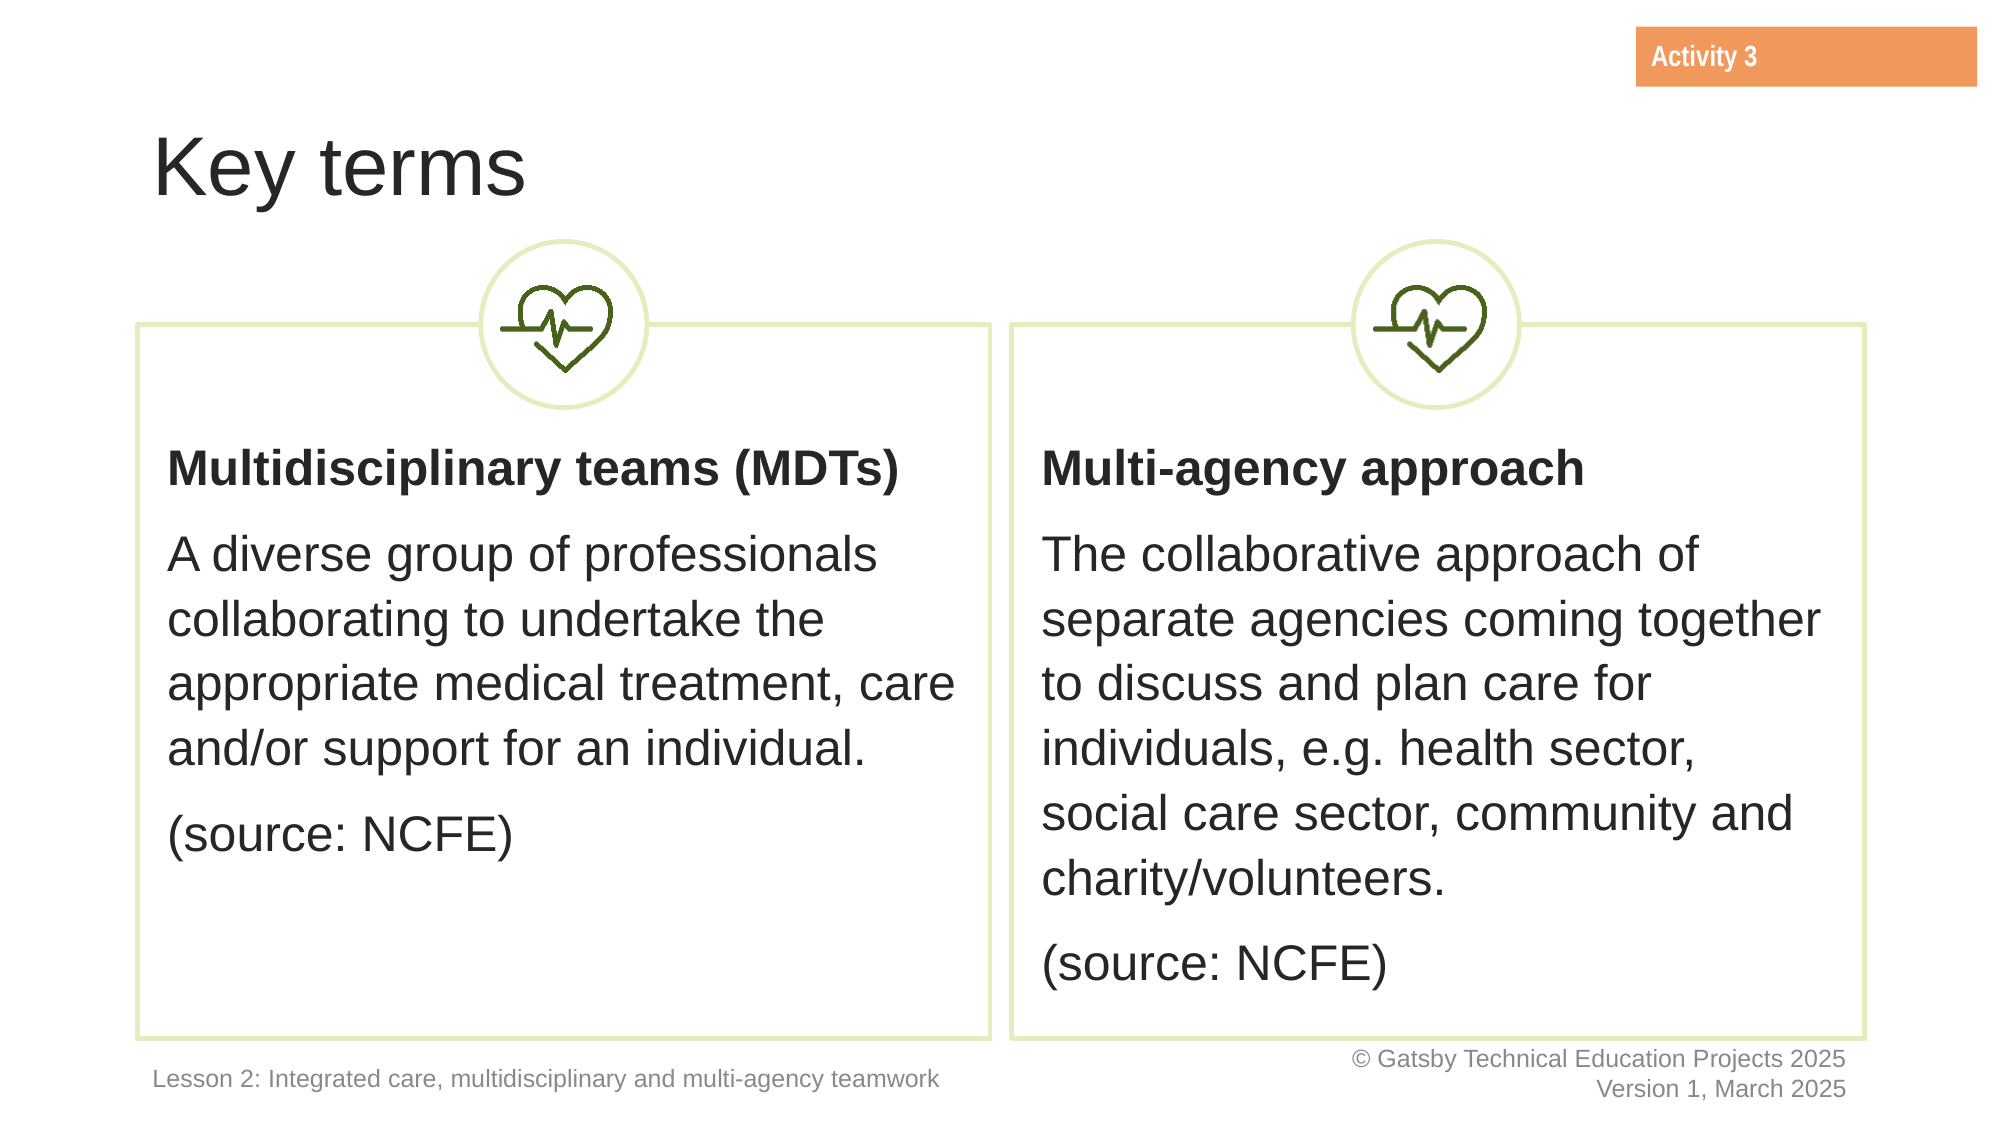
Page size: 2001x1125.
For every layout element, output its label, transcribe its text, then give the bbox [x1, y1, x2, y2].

list Multi-agency approach The collaborative approach of separate agencies coming together to discuss and plan care for individuals, e.g. health sector, social care sector, community and charity/volunteers. (source: NCFE) [1009, 322, 1867, 1041]
list Activity 3 [1636, 26, 1978, 87]
list Multidisciplinary teams (MDTs) A diverse group of professionals collaborating to undertake the appropriate medical treatment, care and/or support for an individual. (source: NCFE) [135, 322, 992, 1041]
title Key terms [137, 59, 1863, 278]
list Lesson 2: Integrated care, multidisciplinary and multi-agency teamwork [137, 1046, 1046, 1107]
text_box [480, 241, 647, 408]
text_box [1353, 241, 1520, 408]
picture [499, 285, 614, 373]
picture [1373, 285, 1487, 374]
